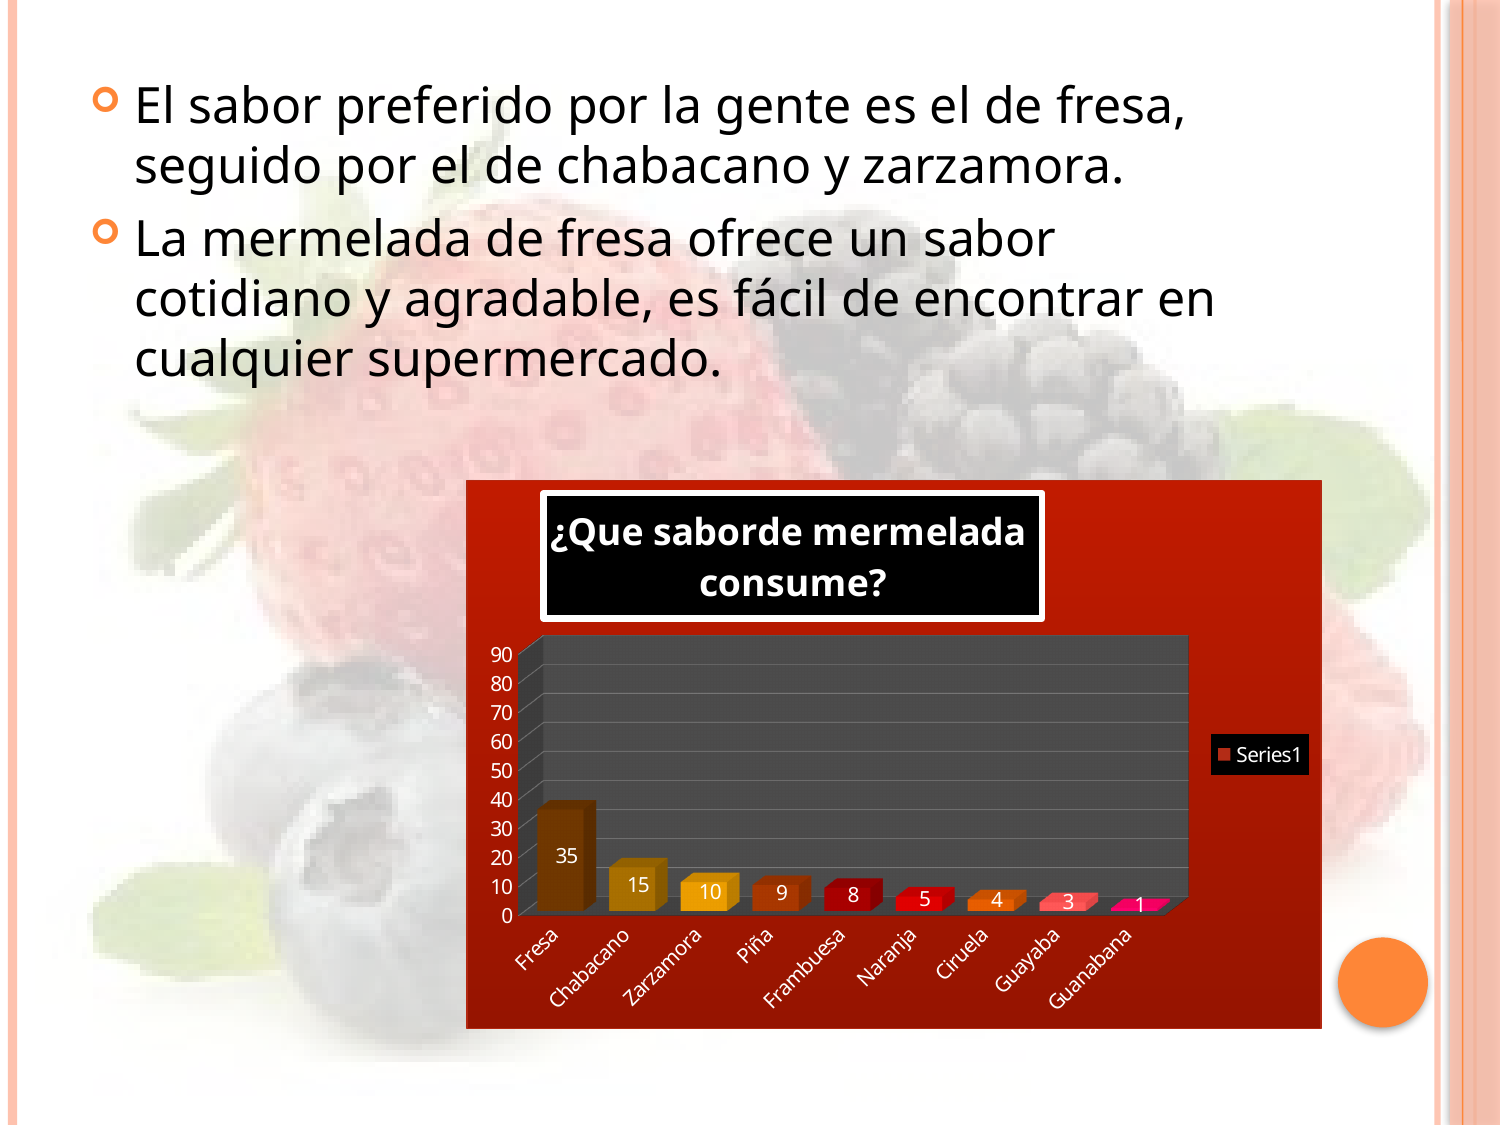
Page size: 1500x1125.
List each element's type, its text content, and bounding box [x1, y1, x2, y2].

chart [465, 479, 1323, 1030]
list El sabor preferido por la gente es el de fresa, seguido por el de chabacano y zarzamora. La mermelada de fresa ofrece un sabor cotidiano y agradable, es fácil de encontrar en cualquier supermercado. [75, 66, 1300, 1062]
